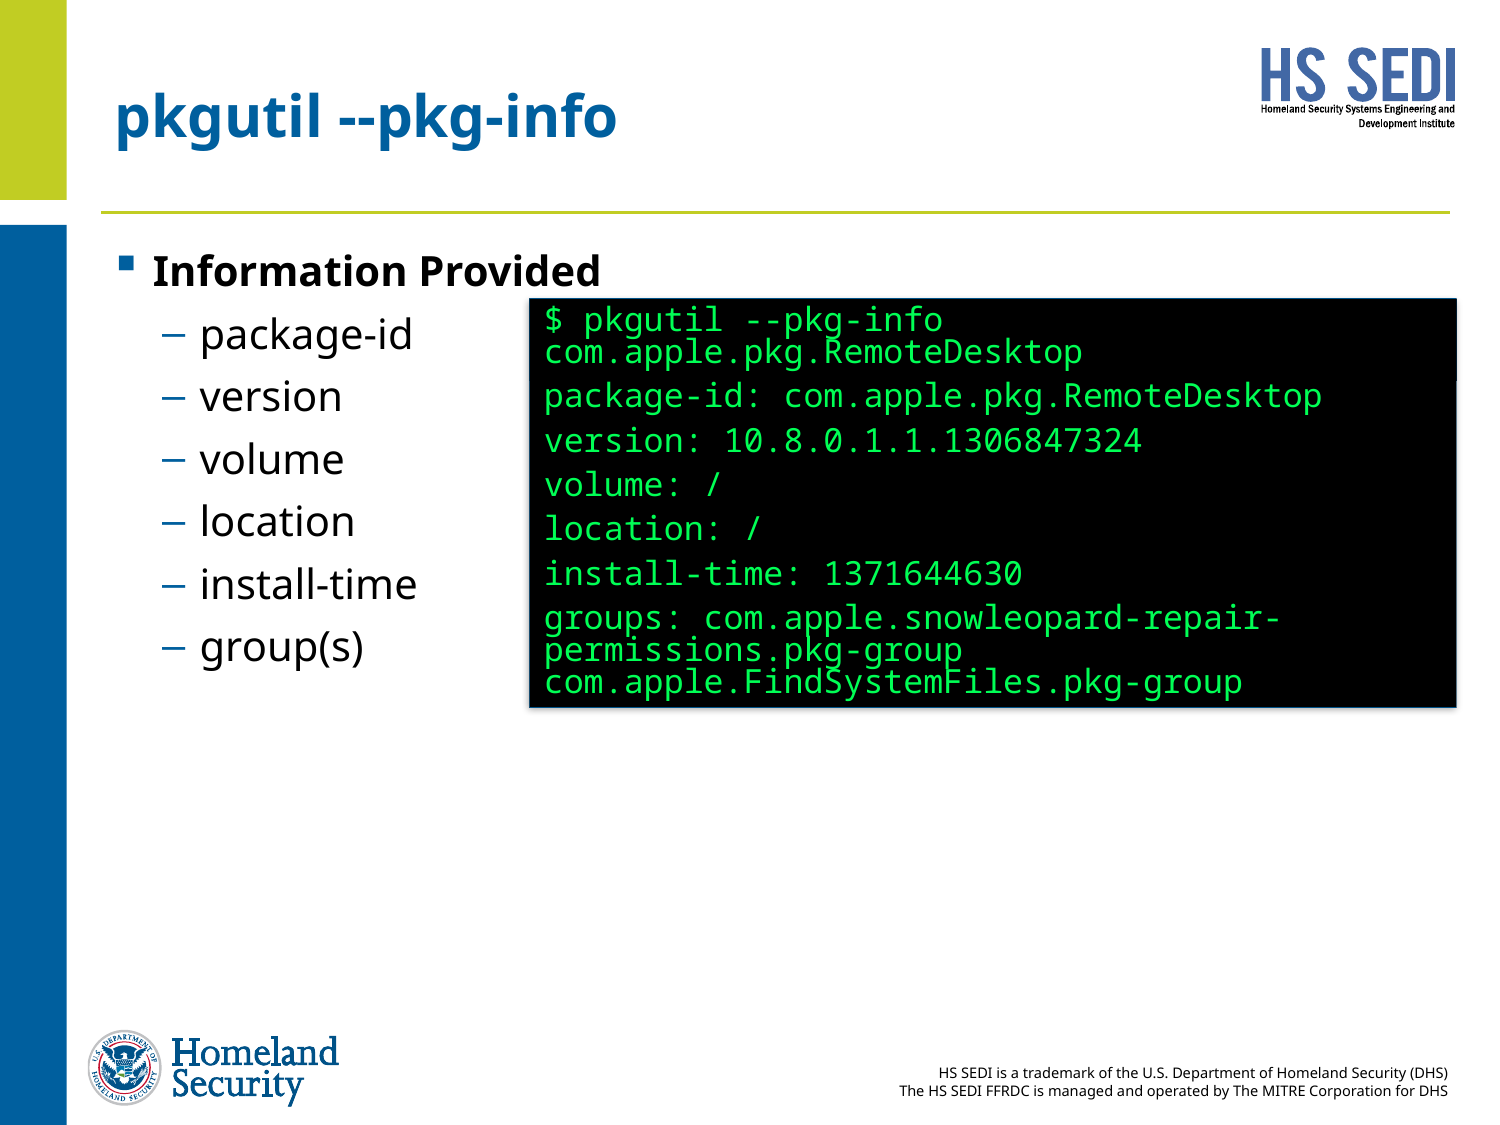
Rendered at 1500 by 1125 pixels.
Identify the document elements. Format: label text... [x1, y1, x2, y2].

text_box $ pkgutil --pkg-info com.apple.pkg.RemoteDesktop package-id: com.apple.pkg.RemoteDesktop version: 10.8.0.1.1.1306847324 volume: / location: / install-time: 1371644630 groups: com.apple.snowleopard-repair-permissions.pkg-group com.apple.FindSystemFiles.pkg-group [529, 298, 1457, 708]
title pkgutil --pkg-info [99, 45, 1248, 188]
list Information Provided package-id version volume location install-time group(s) [99, 237, 1450, 1005]
